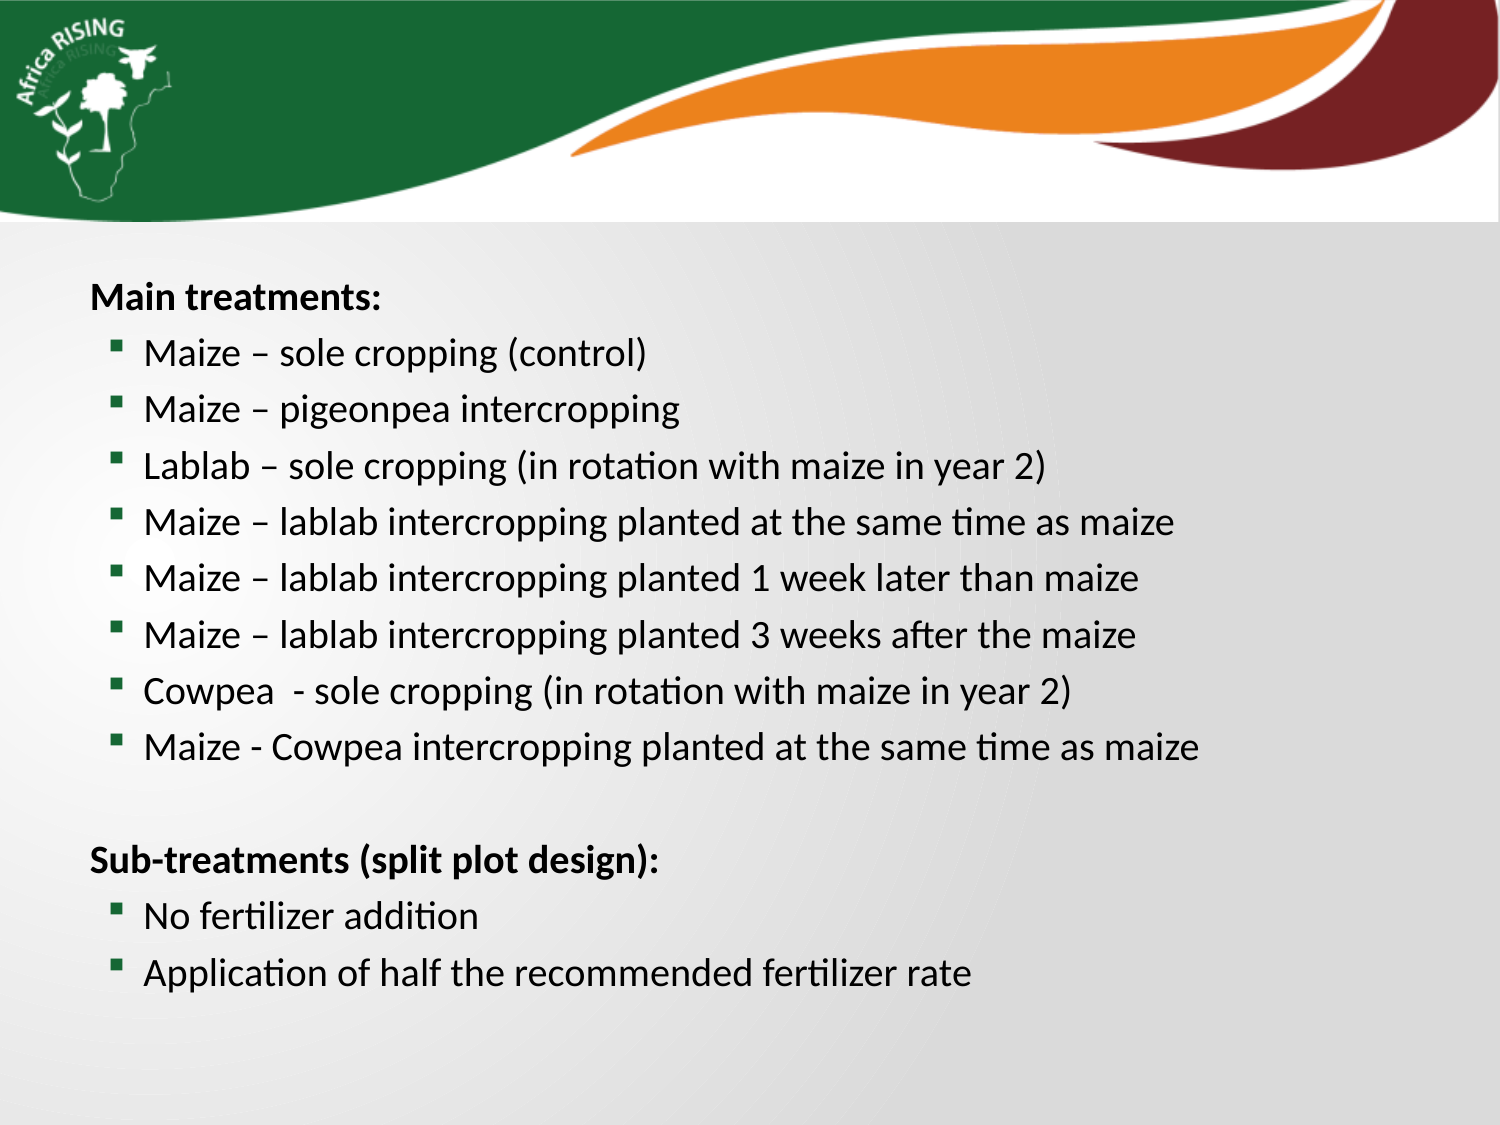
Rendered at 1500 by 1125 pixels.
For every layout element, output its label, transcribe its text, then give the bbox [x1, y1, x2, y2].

picture [0, 0, 1499, 222]
list Main treatments: Maize – sole cropping (control) Maize – pigeonpea intercropping Lablab – sole cropping (in rotation with maize in year 2) Maize – lablab intercropping planted at the same time as maize Maize – lablab intercropping planted 1 week later than maize Maize – lablab intercropping planted 3 weeks after the maize Cowpea - sole cropping (in rotation with maize in year 2) Maize - Cowpea intercropping planted at the same time as maize Sub-treatments (split plot design): No fertilizer addition Application of half the recommended fertilizer rate [75, 262, 1413, 1005]
